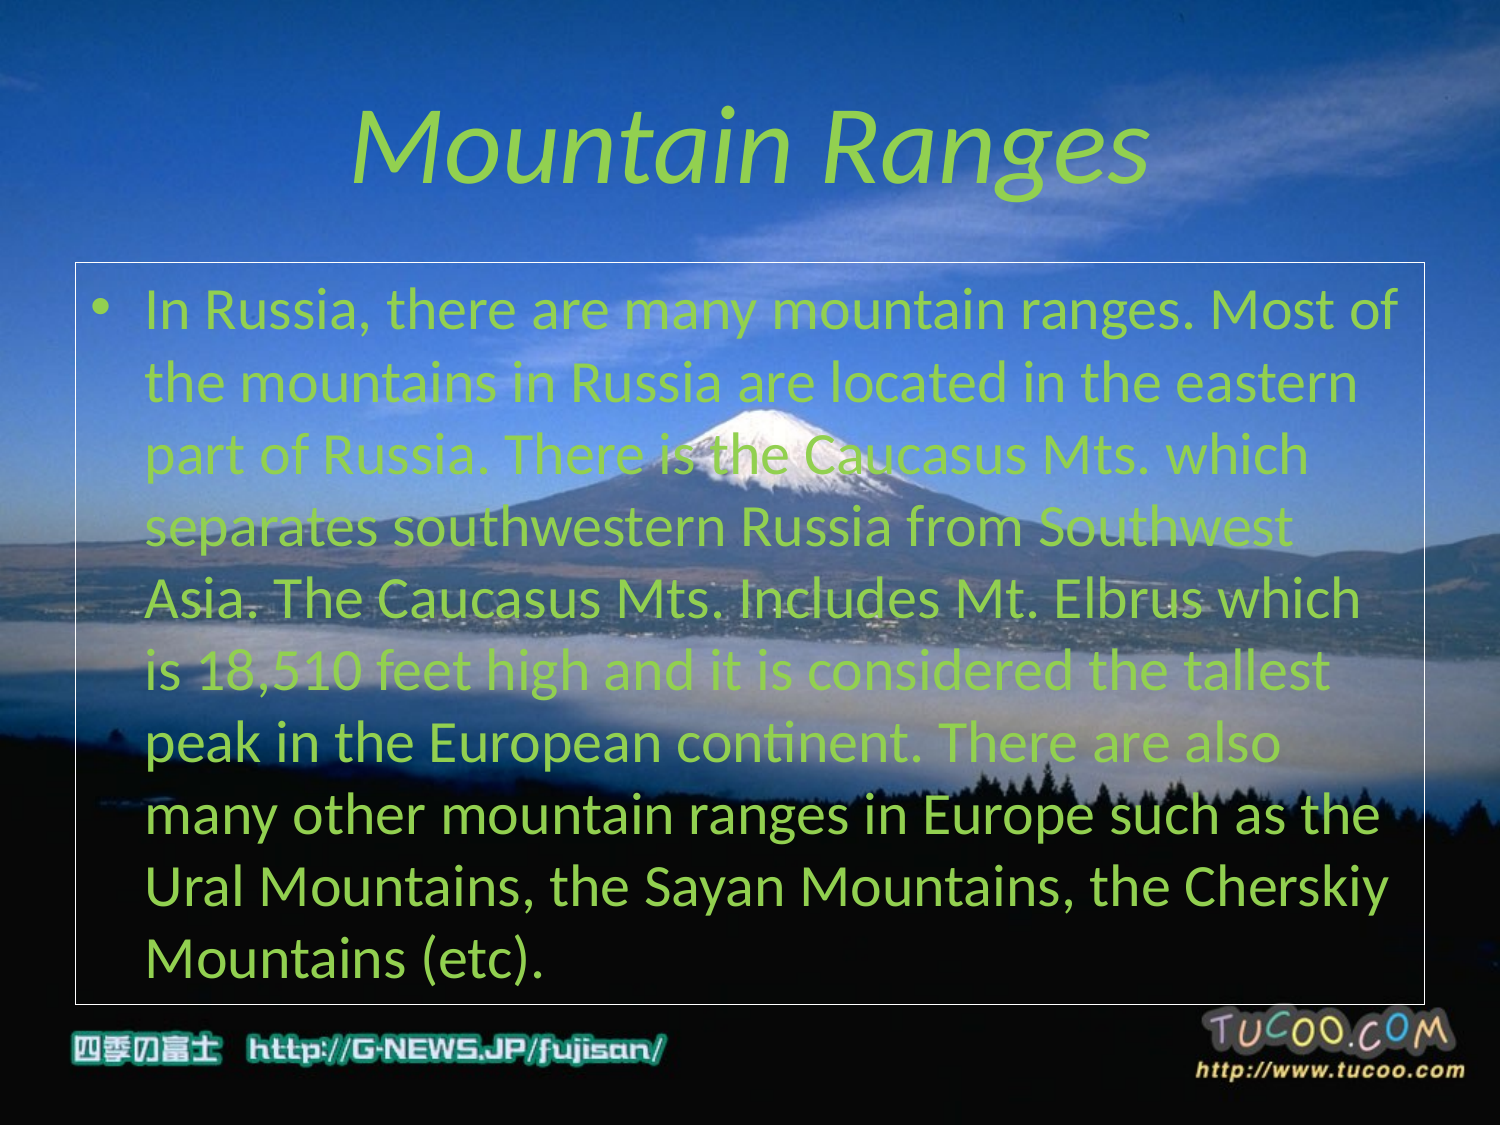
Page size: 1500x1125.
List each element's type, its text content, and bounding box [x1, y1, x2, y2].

list In Russia, there are many mountain ranges. Most of the mountains in Russia are located in the eastern part of Russia. There is the Caucasus Mts. which separates southwestern Russia from Southwest Asia. The Caucasus Mts. Includes Mt. Elbrus which is 18,510 feet high and it is considered the tallest peak in the European continent. There are also many other mountain ranges in Europe such as the Ural Mountains, the Sayan Mountains, the Cherskiy Mountains (etc). [75, 262, 1425, 1005]
title Mountain Ranges [75, 45, 1425, 233]
picture [0, 0, 1500, 1125]
